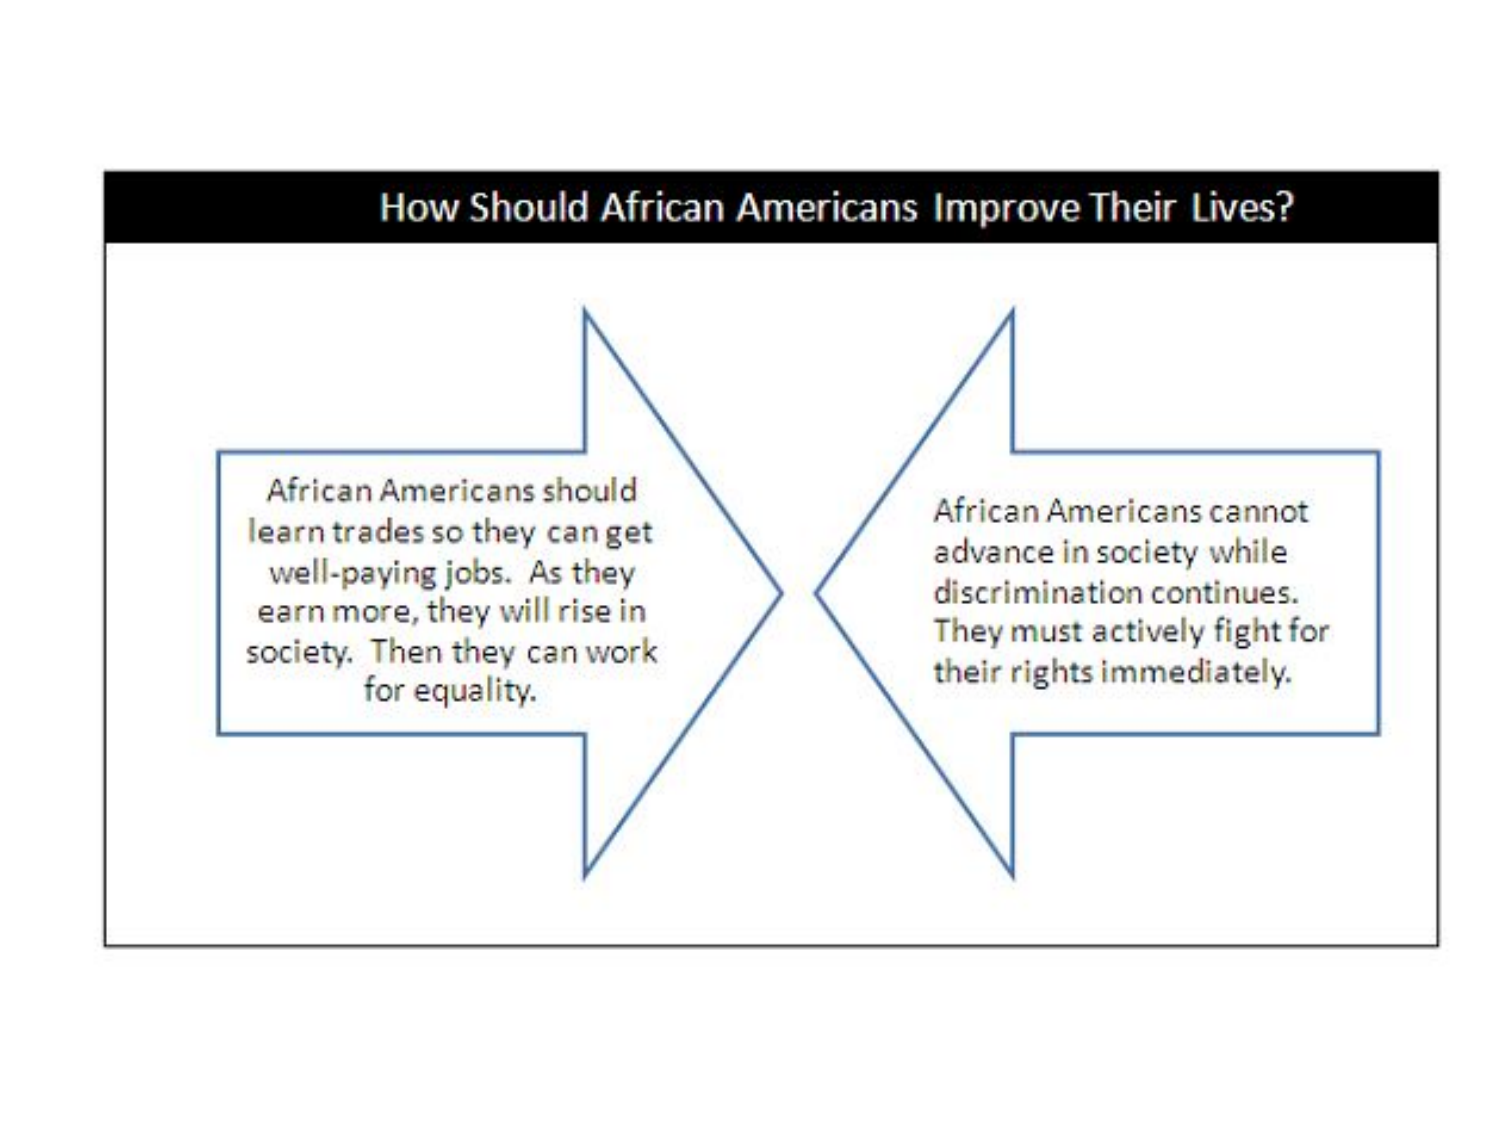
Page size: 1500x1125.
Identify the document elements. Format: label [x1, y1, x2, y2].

picture [75, 146, 1461, 970]
